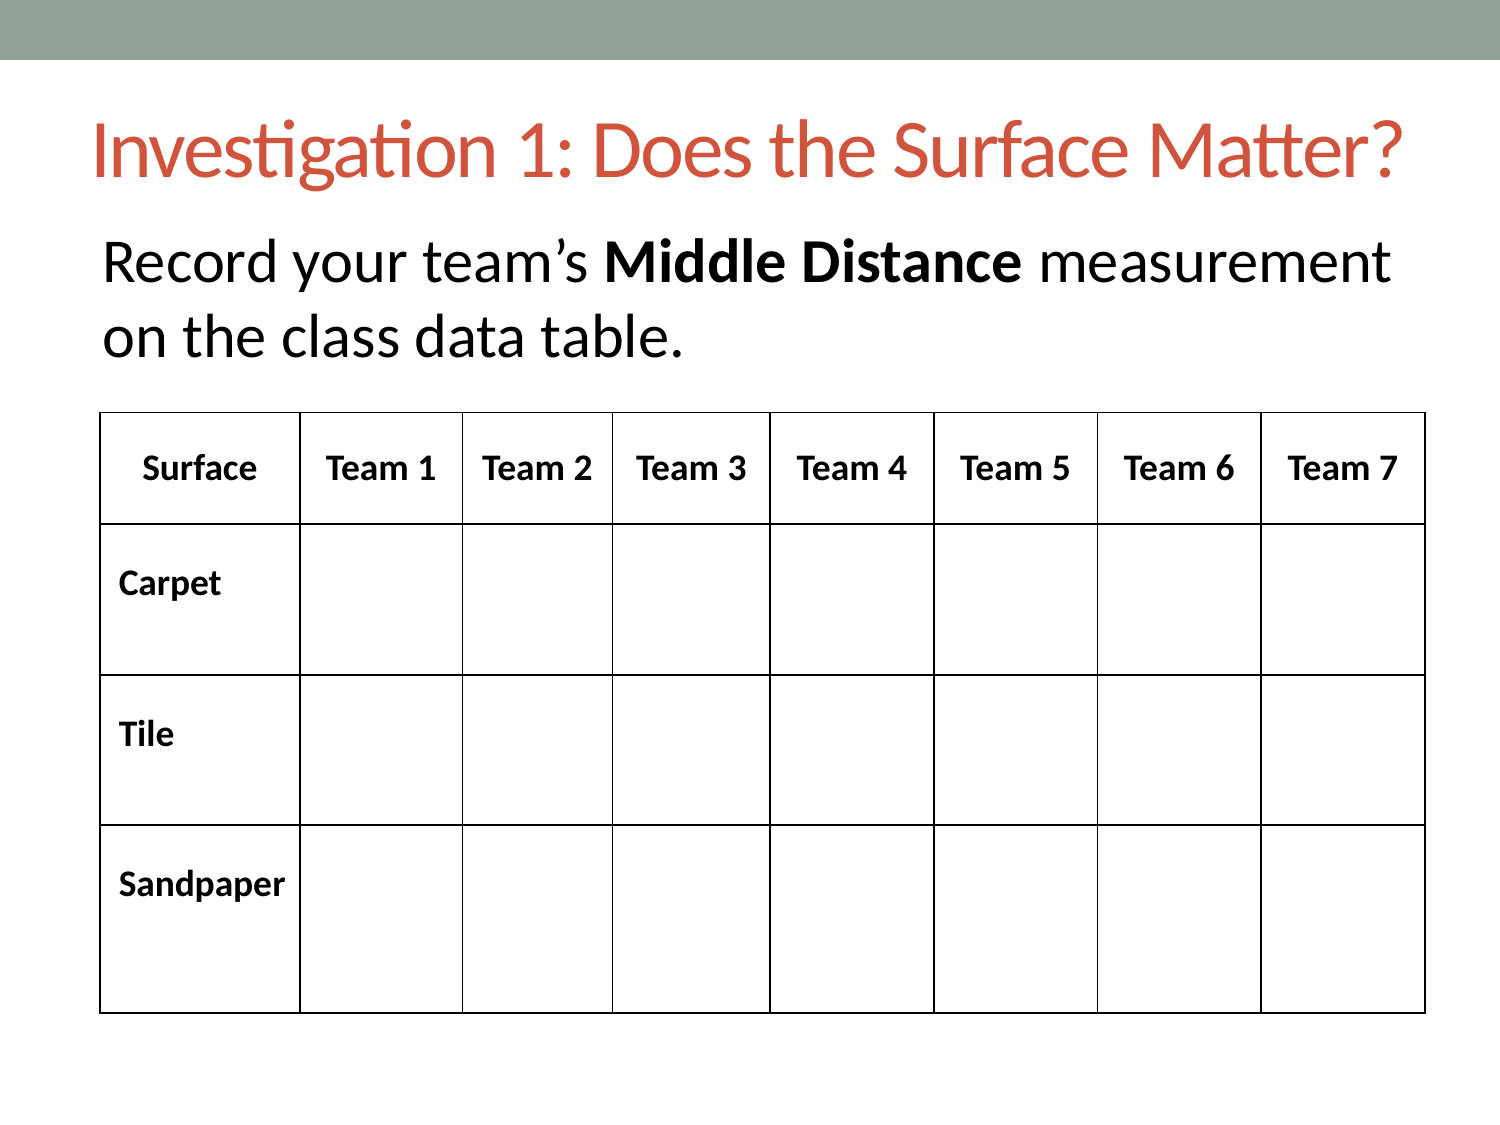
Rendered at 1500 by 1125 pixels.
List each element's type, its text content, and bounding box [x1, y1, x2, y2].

table_cell [935, 676, 1097, 824]
table_header Team 1 [301, 413, 462, 523]
title Investigation 1: Does the Surface Matter? [75, 62, 1425, 225]
table_cell [301, 826, 462, 1012]
table_cell [771, 676, 933, 824]
table_header Team 5 [935, 413, 1097, 523]
table_cell [1262, 676, 1424, 824]
table_header Surface [101, 413, 299, 523]
table_cell [301, 525, 462, 674]
table_header Team 3 [613, 413, 769, 523]
table_cell [935, 525, 1097, 674]
table_cell [613, 826, 769, 1012]
table_cell [1262, 525, 1424, 674]
table_cell [301, 676, 462, 824]
table_cell [1098, 525, 1260, 674]
table_header Team 6 [1098, 413, 1260, 523]
table_header Team 4 [771, 413, 933, 523]
table_cell [771, 525, 933, 674]
table_cell [613, 525, 769, 674]
text_box Record your team’s Middle Distance measurement on the class data table. [87, 212, 1413, 378]
table_cell [463, 826, 612, 1012]
table_cell [771, 826, 933, 1012]
table_cell [613, 676, 769, 824]
table_cell [935, 826, 1097, 1012]
table_cell Carpet [101, 525, 299, 674]
table_header Team 7 [1262, 413, 1424, 523]
table_header Team 2 [463, 413, 612, 523]
table_cell Tile [101, 676, 299, 824]
table_cell Sandpaper [101, 826, 299, 1012]
table_cell [1262, 826, 1424, 1012]
table_cell [463, 676, 612, 824]
table_cell [463, 525, 612, 674]
table_cell [1098, 826, 1260, 1012]
table_cell [1098, 676, 1260, 824]
